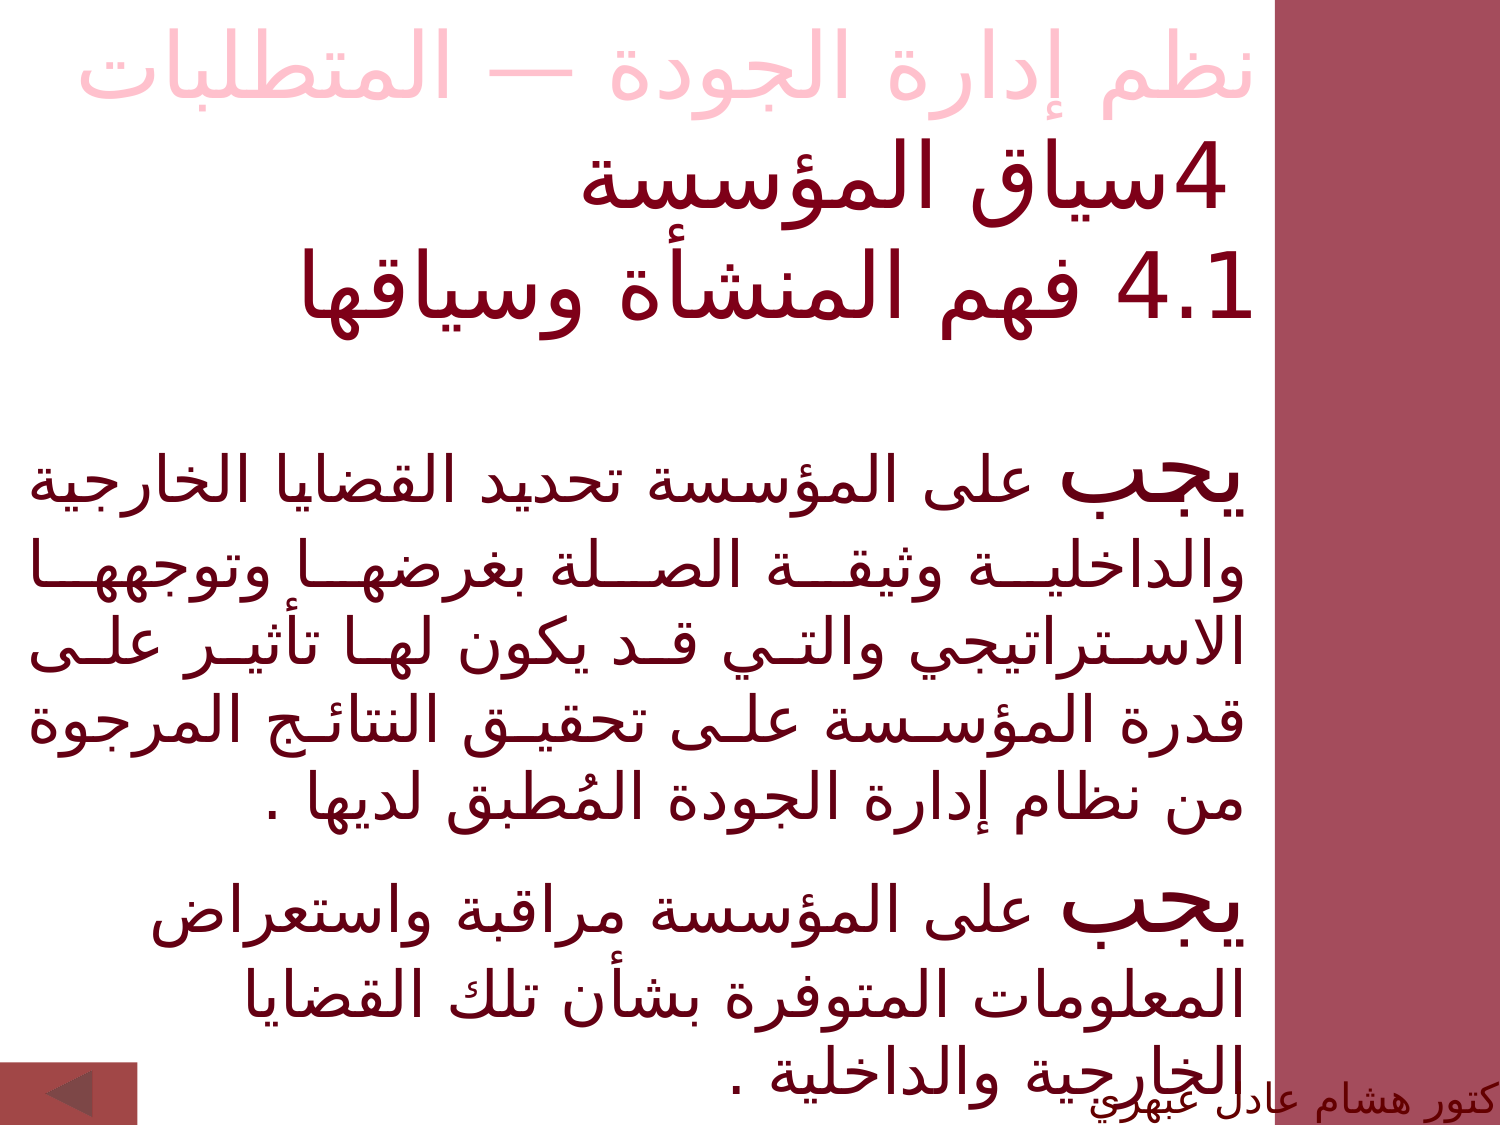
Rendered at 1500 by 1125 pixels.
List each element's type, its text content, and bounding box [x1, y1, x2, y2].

text_box الدكتور هشام عادل عبهري [1073, 1064, 1500, 1125]
text_box نظم إدارة الجودة — المتطلبات 4سياق المؤسسة 4.1 فهم المنشأة وسياقها [0, 0, 1275, 345]
text_box يجب على المؤسسة تحديد القضايا الخارجية والداخلية وثيقة الصلة بغرضها وتوجهها الاستراتيجي والتي قد يكون لها تأثير على قدرة المؤسسة على تحقيق النتائج المرجوة من نظام إدارة الجودة المُطبق لديها . يجب على المؤسسة مراقبة واستعراض المعلومات المتوفرة بشأن تلك القضايا الخارجية والداخلية . [12, 395, 1263, 1115]
text_box [0, 1060, 140, 1125]
text_box [1273, 0, 1500, 1064]
